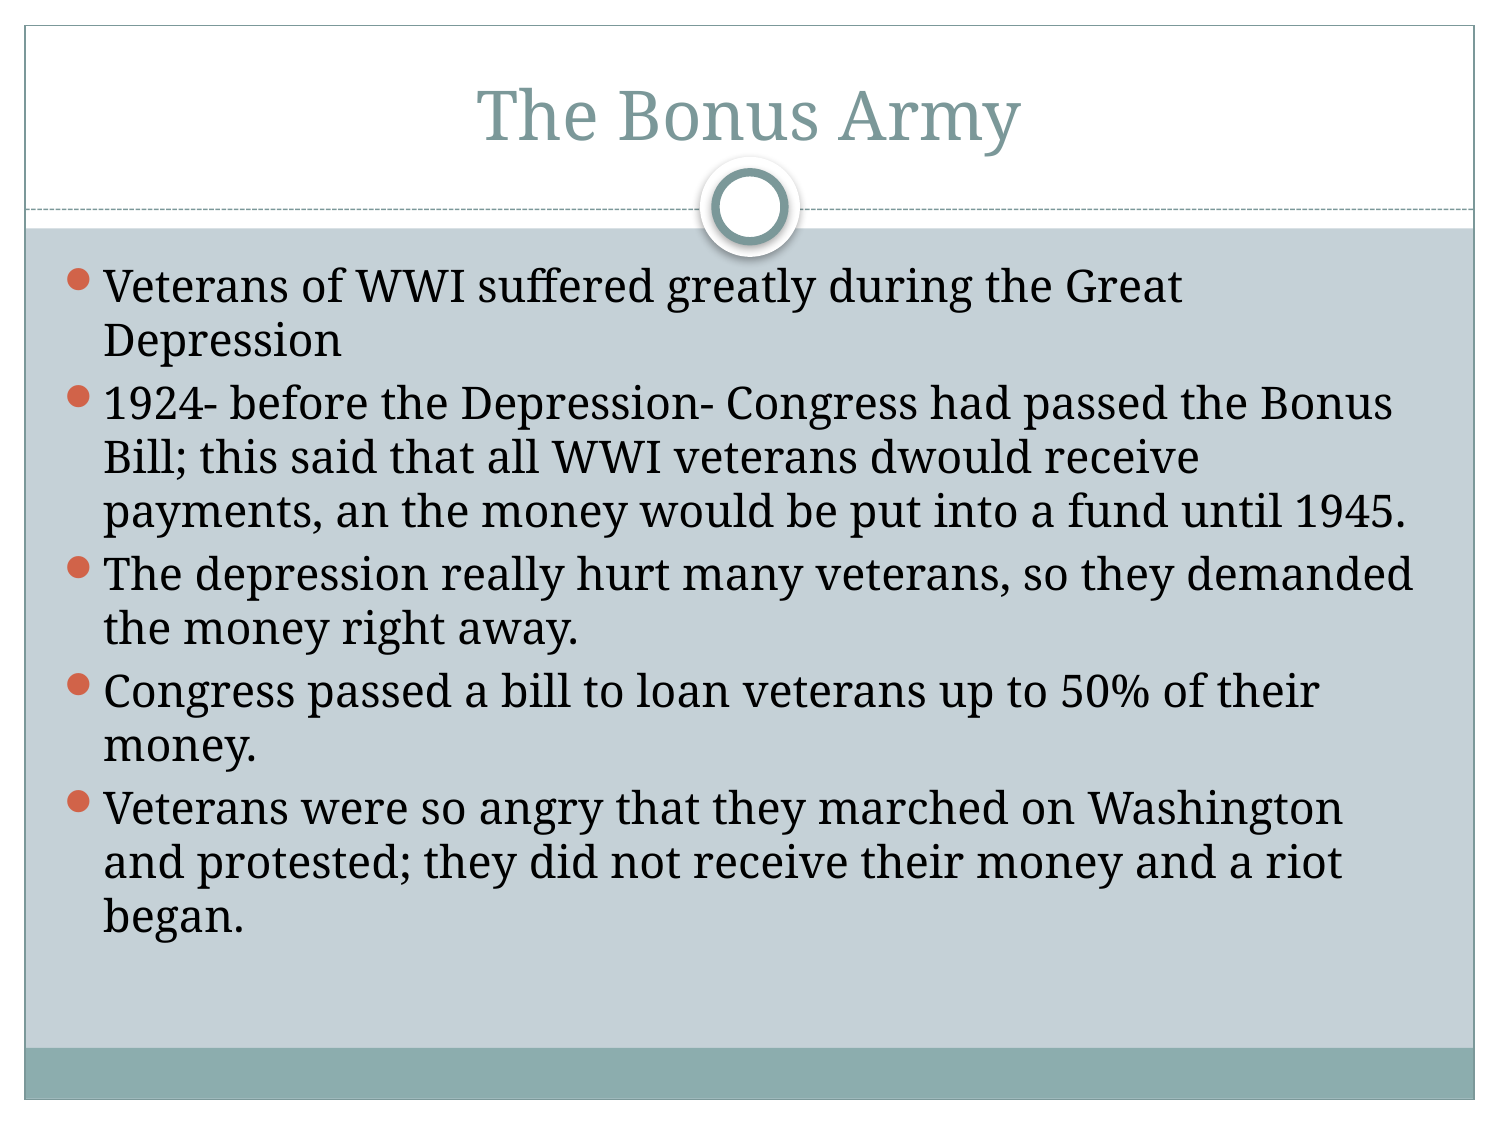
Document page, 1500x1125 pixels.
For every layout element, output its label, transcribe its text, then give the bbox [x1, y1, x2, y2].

list Veterans of WWI suffered greatly during the Great Depression 1924- before the Depression- Congress had passed the Bonus Bill; this said that all WWI veterans dwould receive payments, an the money would be put into a fund until 1945. The depression really hurt many veterans, so they demanded the money right away. Congress passed a bill to loan veterans up to 50% of their money. Veterans were so angry that they marched on Washington and protested; they did not receive their money and a riot began. [49, 250, 1445, 1001]
title The Bonus Army [49, 37, 1450, 162]
